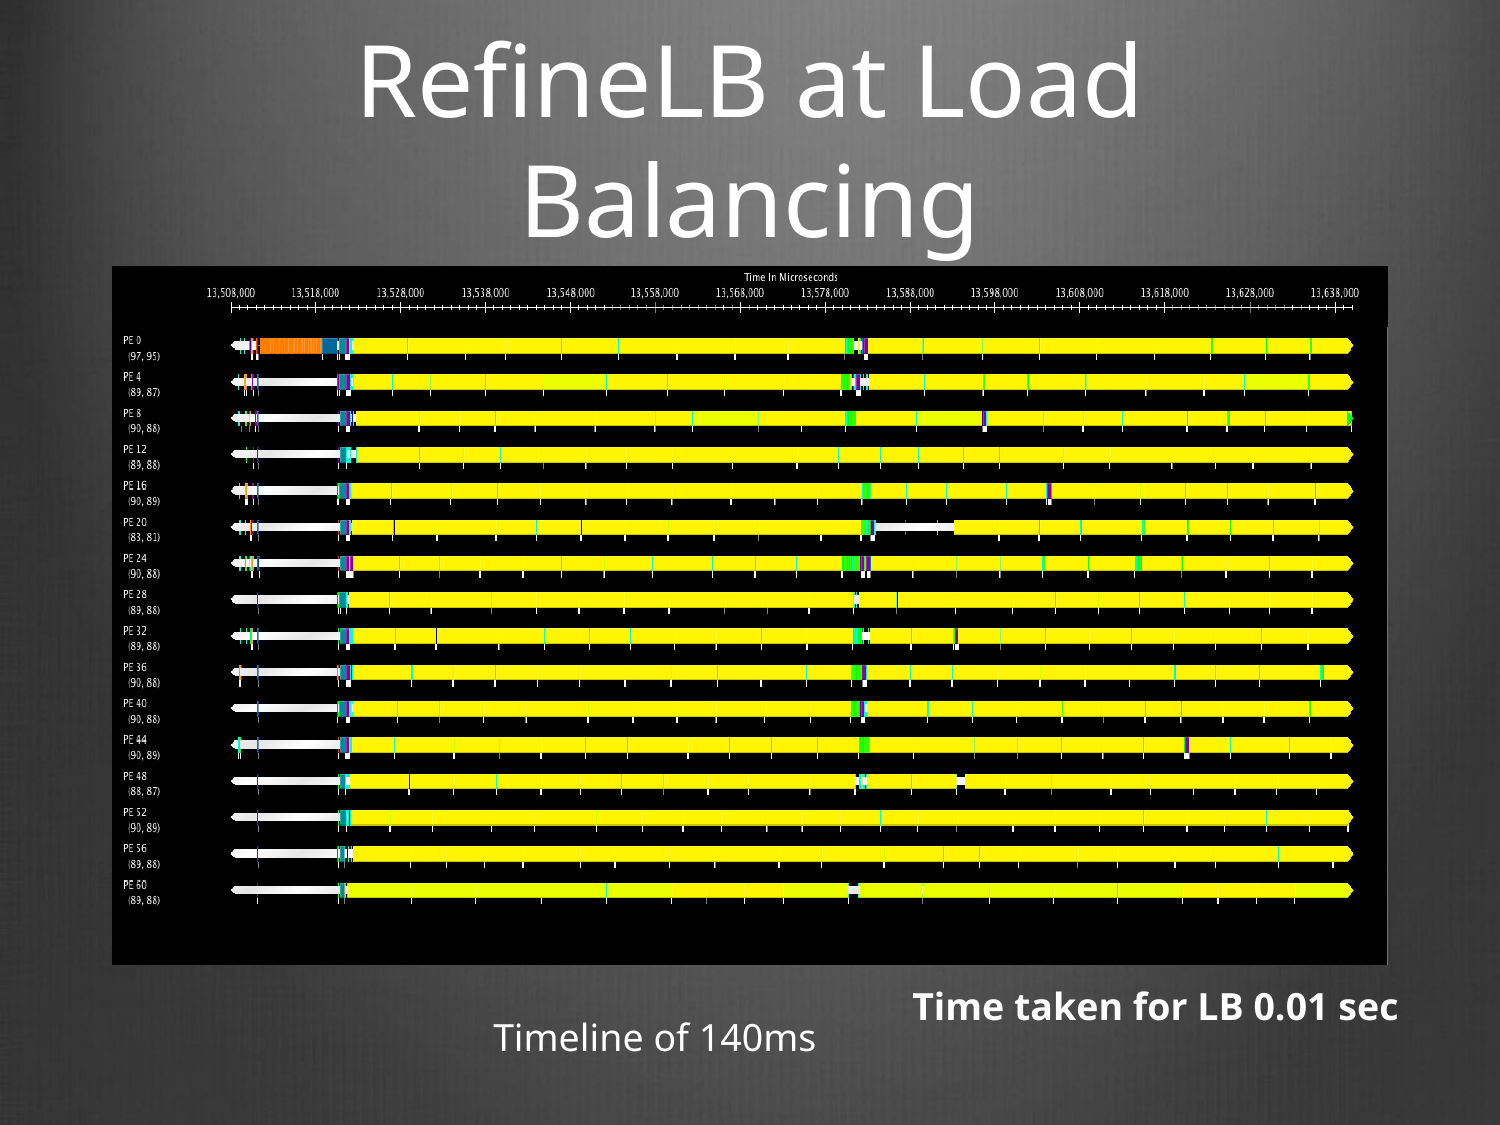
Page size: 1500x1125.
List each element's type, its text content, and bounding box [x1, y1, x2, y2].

text_box Time taken for LB 0.01 sec [897, 975, 1500, 1036]
text_box Timeline of 140ms [478, 1006, 896, 1111]
text_box RefineLB at Load Balancing [112, 19, 1388, 255]
picture [0, 0, 1500, 1125]
